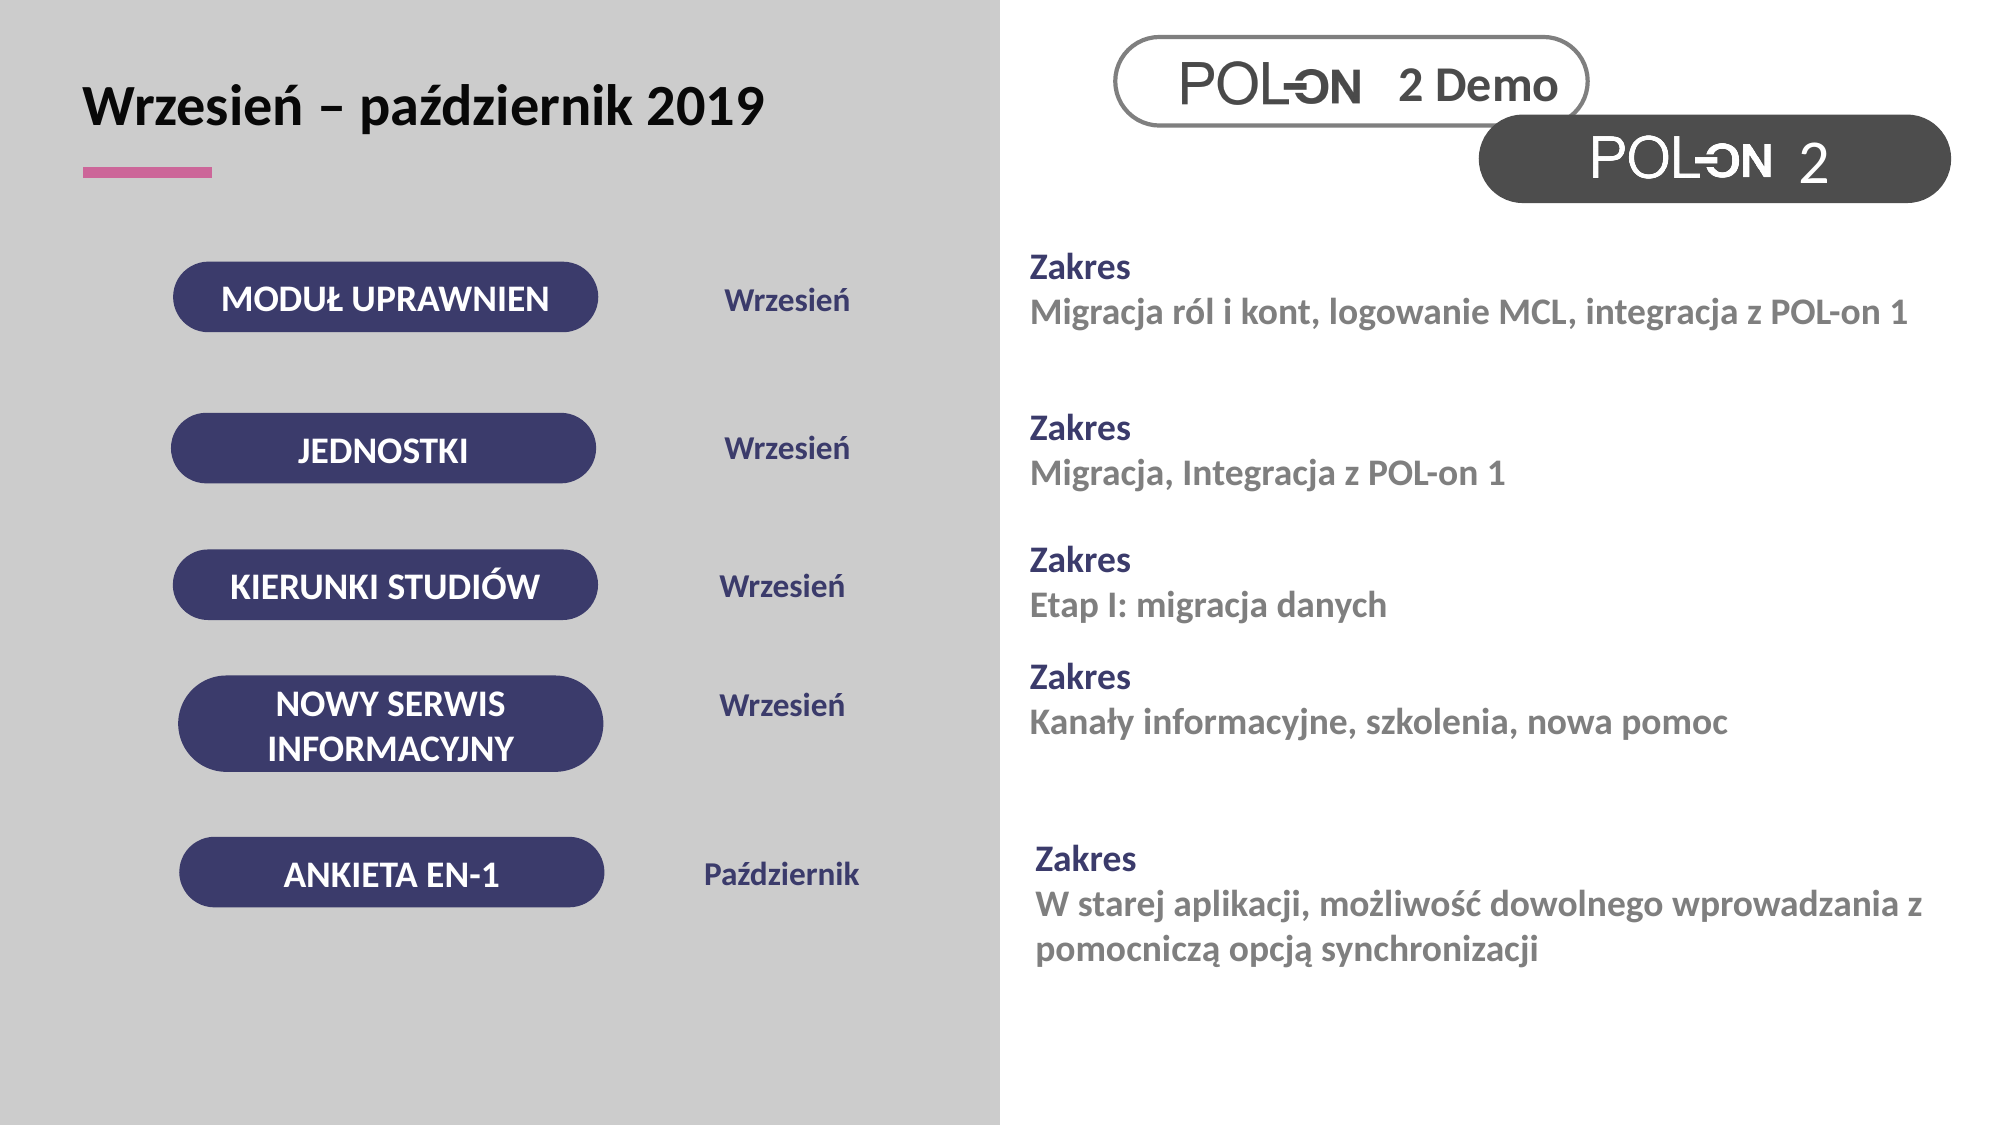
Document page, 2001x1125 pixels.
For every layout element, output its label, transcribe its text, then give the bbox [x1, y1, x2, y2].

title Wrzesień – październik 2019 [82, 33, 1898, 170]
text_box Zakres Etap I: migracja danych [1029, 527, 1952, 633]
text_box Zakres Kanały informacyjne, szkolenia, nowa pomoc [1029, 644, 1822, 749]
text_box Wrzesień [719, 556, 977, 612]
text_box MODUŁ UPRAWNIEN [170, 259, 601, 335]
text_box Zakres Migracja ról i kont, logowanie MCL, integracja z POL-on 1 [1029, 234, 1928, 340]
text_box Wrzesień [724, 271, 954, 326]
text_box Zakres Migracja, Integracja z POL-on 1 [1029, 395, 1648, 500]
text_box Październik [704, 844, 929, 899]
text_box Wrzesień [724, 419, 942, 474]
text_box KIERUNKI STUDIÓW [170, 547, 601, 623]
text_box Zakres W starej aplikacji, możliwość dowolnego wprowadzania z pomocniczą opcją synchronizacji [1035, 826, 1957, 977]
text_box ANKIETA EN-1 [177, 834, 607, 910]
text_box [1478, 114, 1952, 204]
text_box JEDNOSTKI [168, 410, 599, 486]
text_box Wrzesień [719, 675, 921, 731]
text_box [1114, 36, 1588, 126]
text_box NOWY SERWIS INFORMACYJNY [176, 673, 606, 774]
